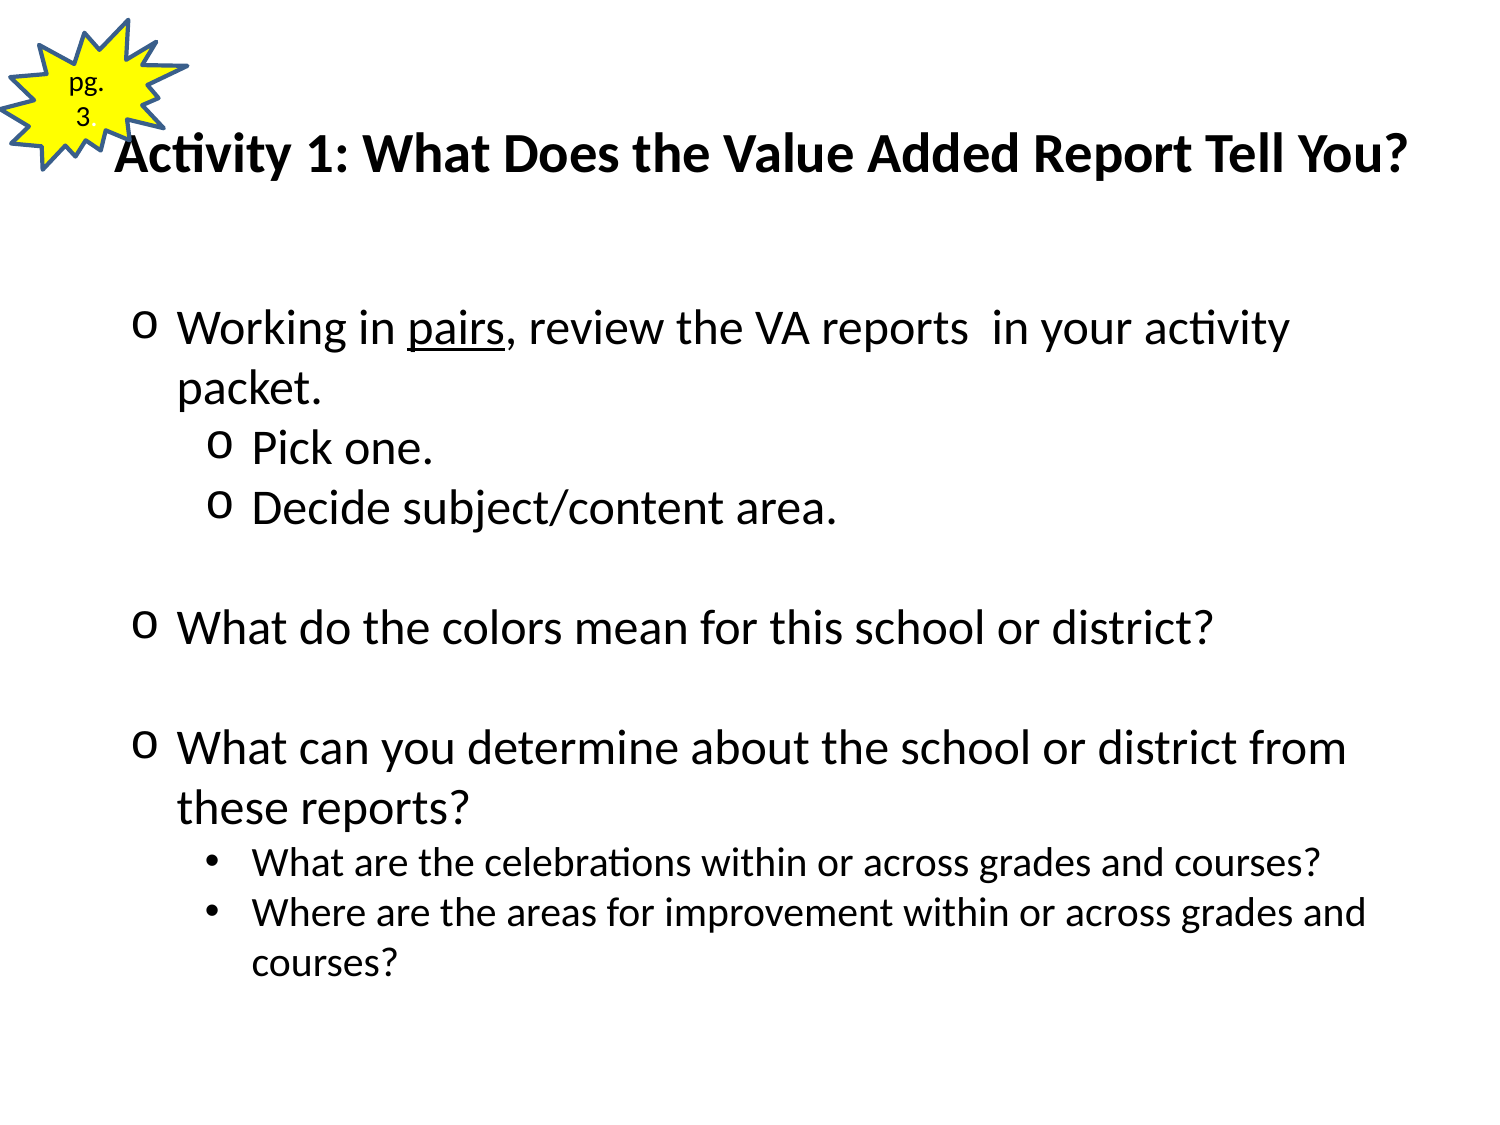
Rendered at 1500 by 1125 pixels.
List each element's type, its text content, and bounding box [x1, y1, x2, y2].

text_box pg. 3. [0, 17, 190, 172]
title Activity 1: What Does the Value Added Report Tell You? [75, 87, 1450, 213]
text_box Working in pairs, review the VA reports in your activity packet. Pick one. Decide subject/content area. What do the colors mean for this school or district? What can you determine about the school or district from these reports? What are the celebrations within or across grades and courses? Where are the areas for improvement within or across grades and courses? [115, 287, 1428, 993]
